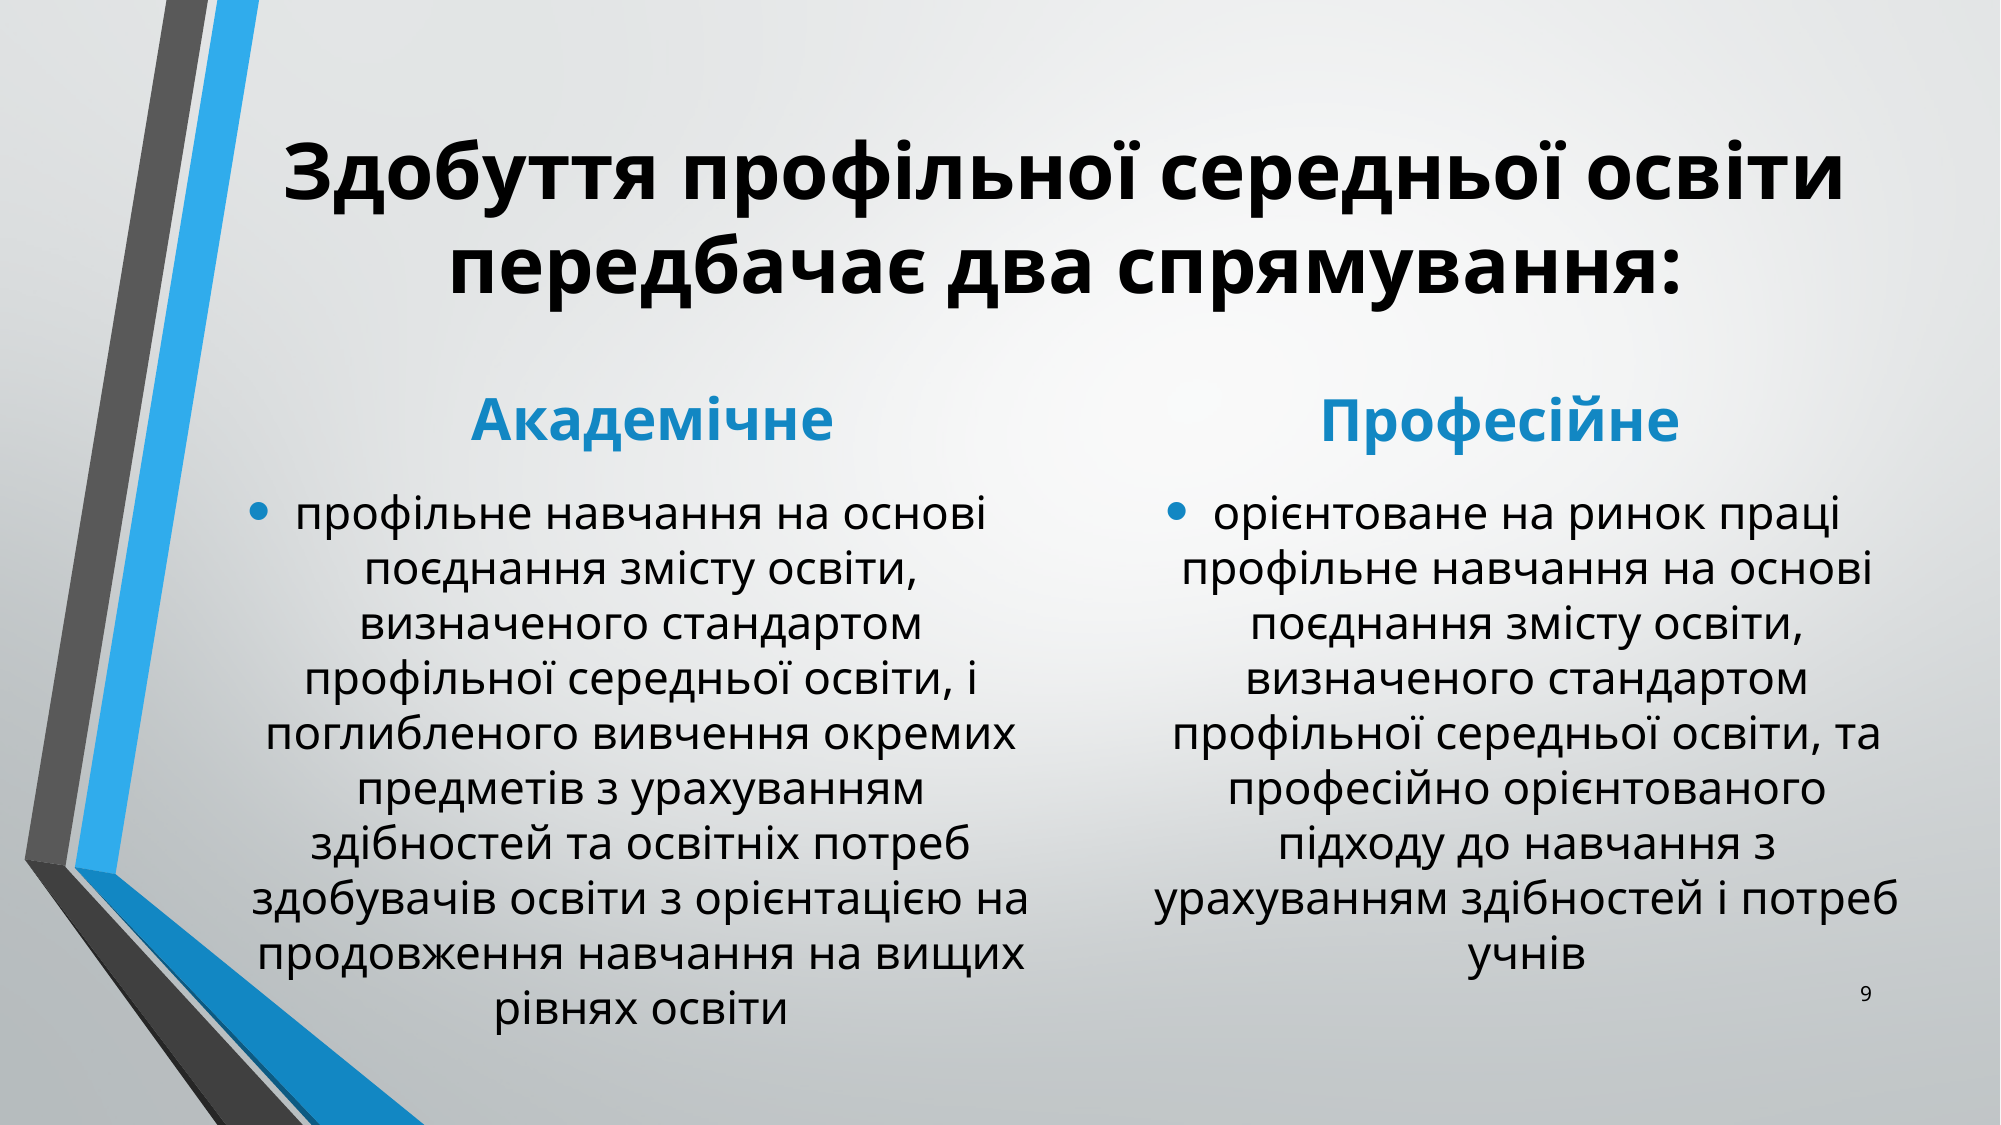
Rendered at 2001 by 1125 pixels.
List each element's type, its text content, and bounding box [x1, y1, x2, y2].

list Академічне [290, 364, 1047, 460]
list профільне навчання на основі поєднання змісту освіти, визначеного стандартом профільної середньої освіти, і поглибленого вивчення окремих предметів з урахуванням здібностей та освітніх потреб здобувачів освіти з орієнтацією на продовження навчання на вищих рівнях освіти [174, 475, 1061, 1069]
list орієнтоване на ринок праці профільне навчання на основі поєднання змісту освіти, визначеного стандартом профільної середньої освіти, та професійно орієнтованого підходу до навчання з урахуванням здібностей і потреб учнів [1083, 475, 1924, 978]
list Професійне [1128, 366, 1887, 461]
title Здобуття профільної середньої освіти передбачає два спрямування: [243, 112, 1887, 319]
slide_number 9 [1796, 965, 1887, 1025]
